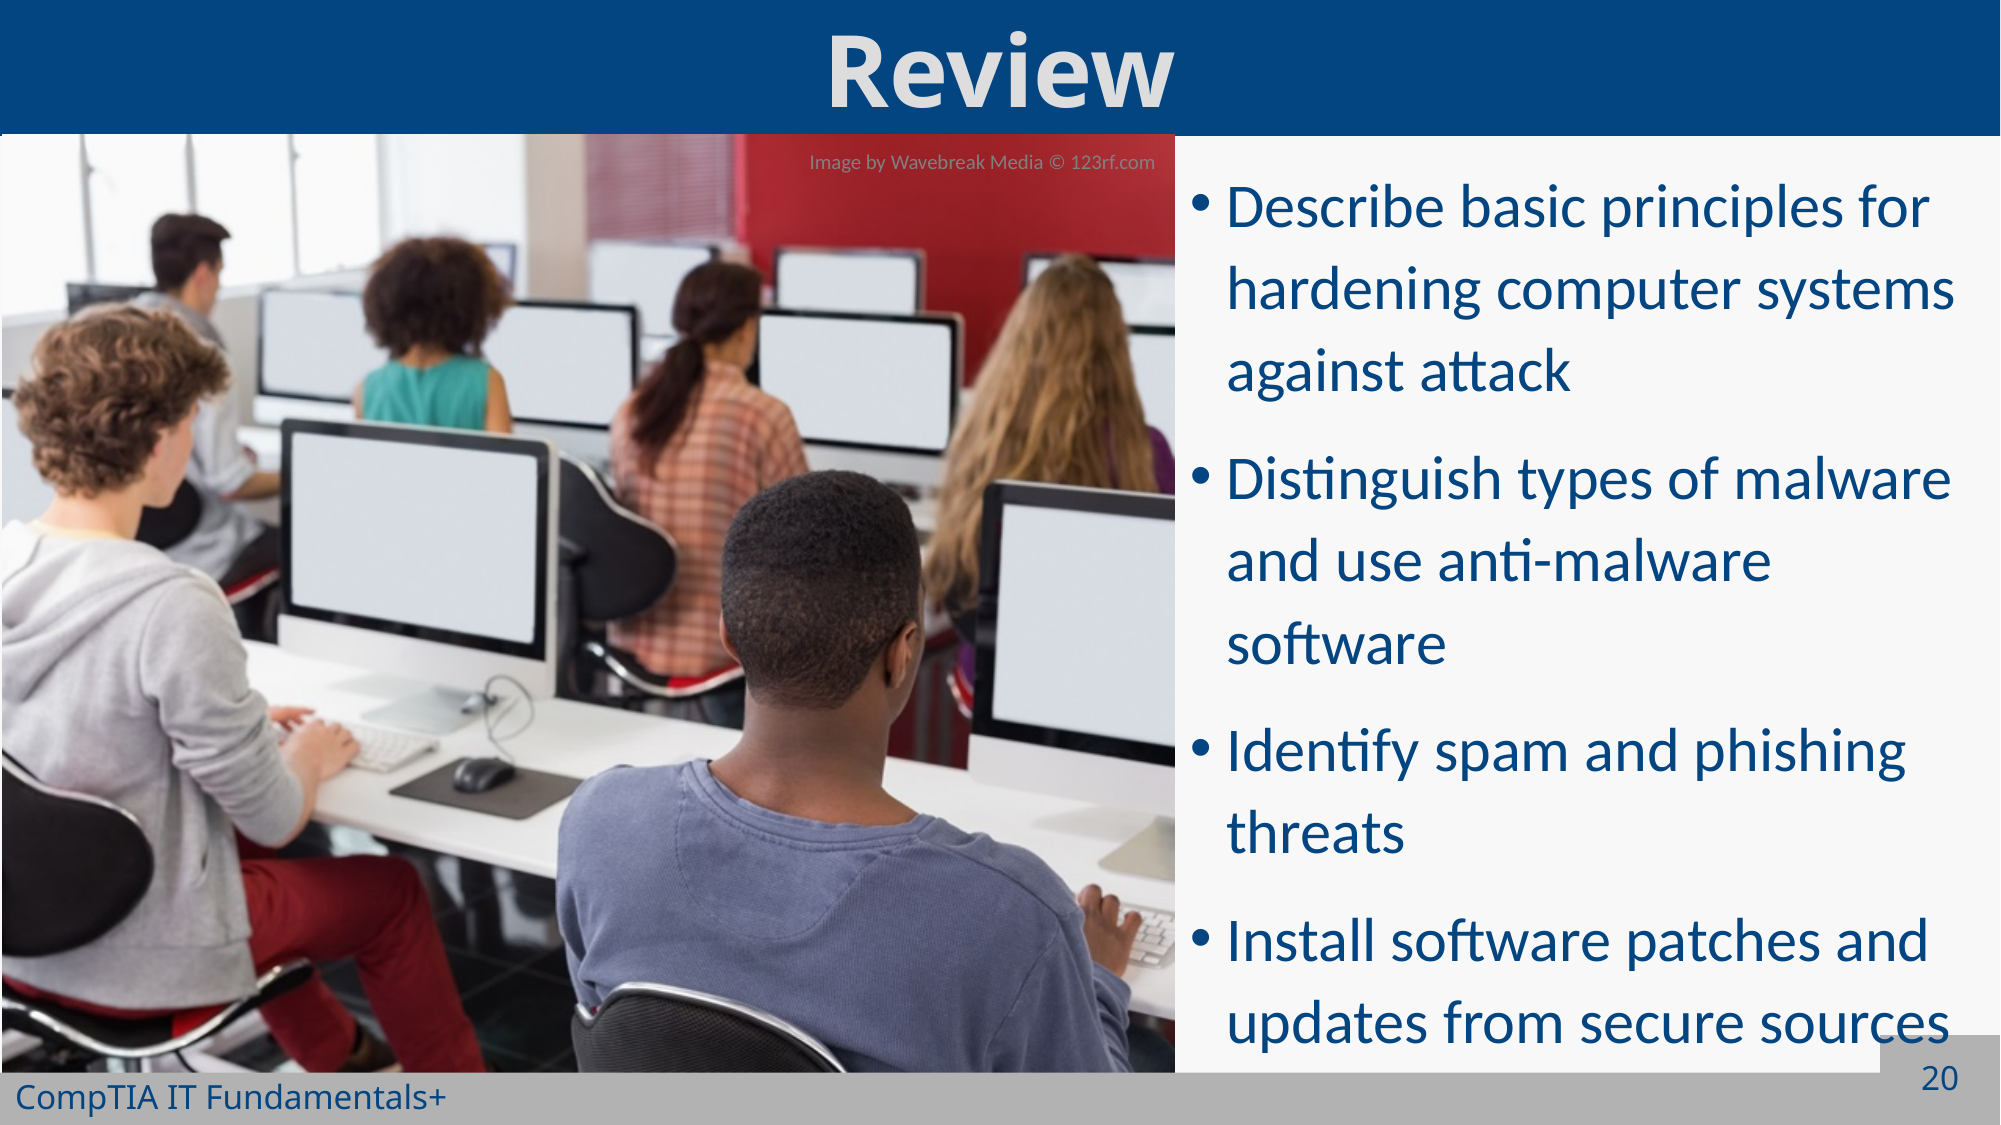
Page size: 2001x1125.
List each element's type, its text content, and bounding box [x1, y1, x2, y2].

list Describe basic principles for hardening computer systems against attack Distinguish types of malware and use anti-malware software Identify spam and phishing threats Install software patches and updates from secure sources [1174, 149, 2000, 1065]
slide_number 20 [1880, 1035, 2000, 1125]
footer CompTIA IT Fundamentals+ [0, 1072, 1880, 1125]
picture [2, 134, 1175, 1072]
